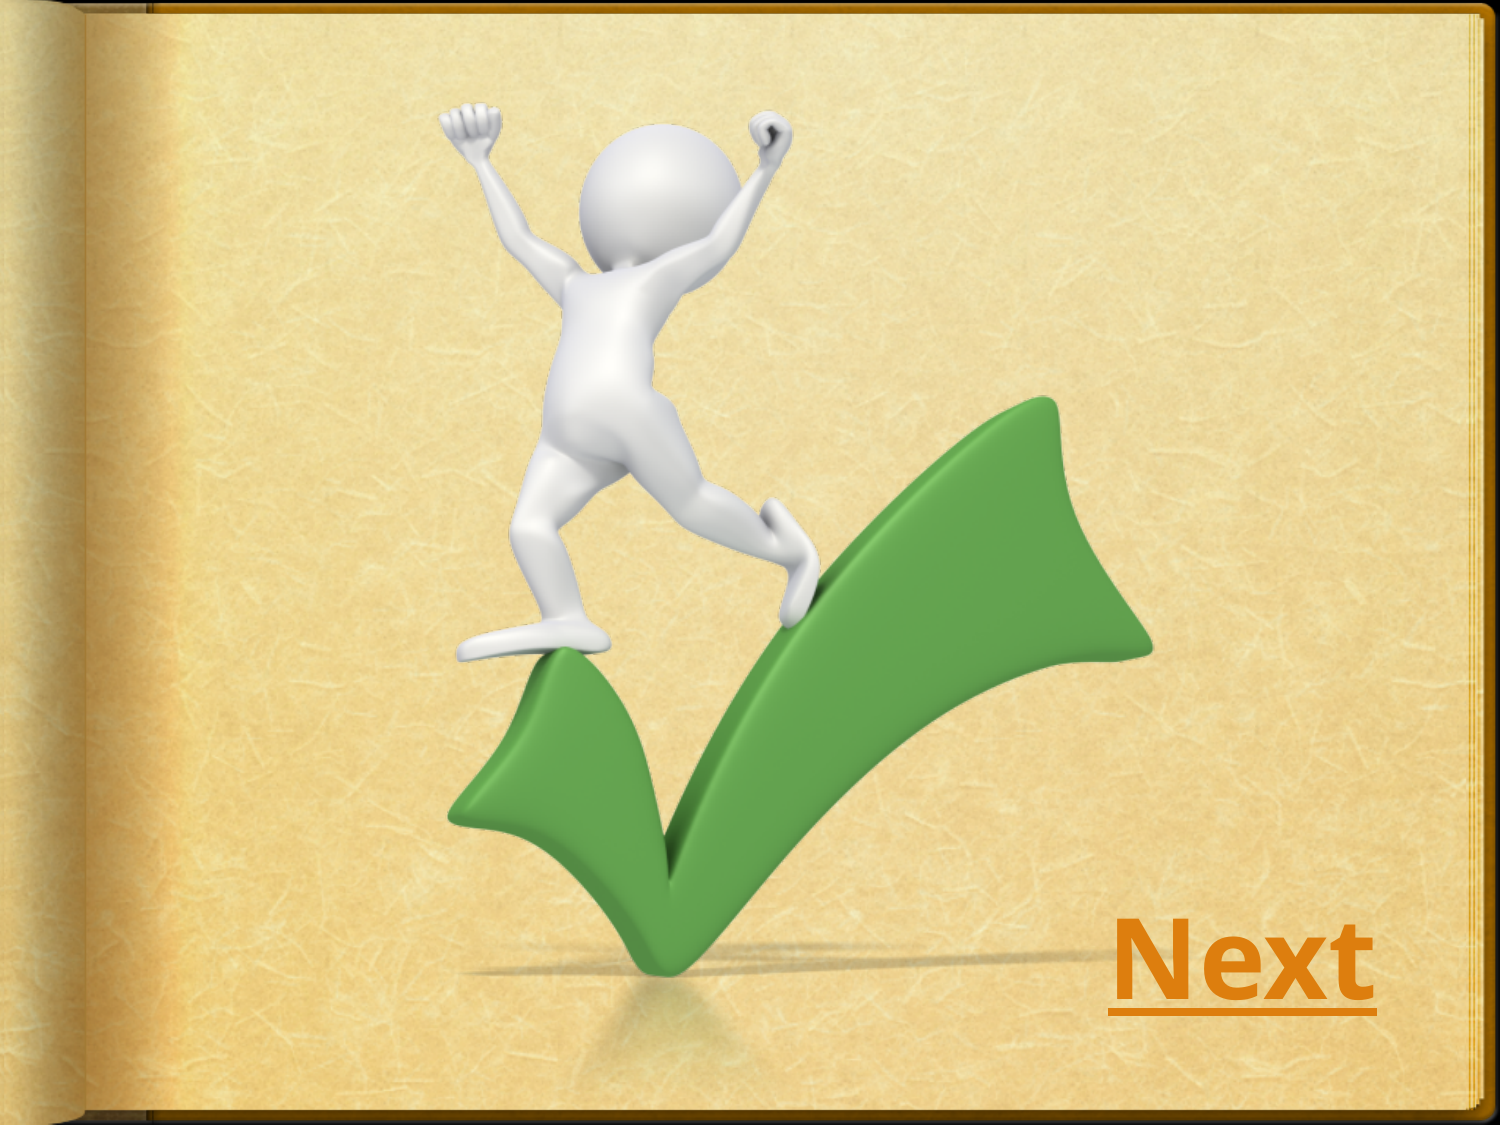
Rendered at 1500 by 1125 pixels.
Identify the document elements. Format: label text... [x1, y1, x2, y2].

text_box Next [1215, 879, 1393, 1048]
picture [0, 0, 1500, 1125]
